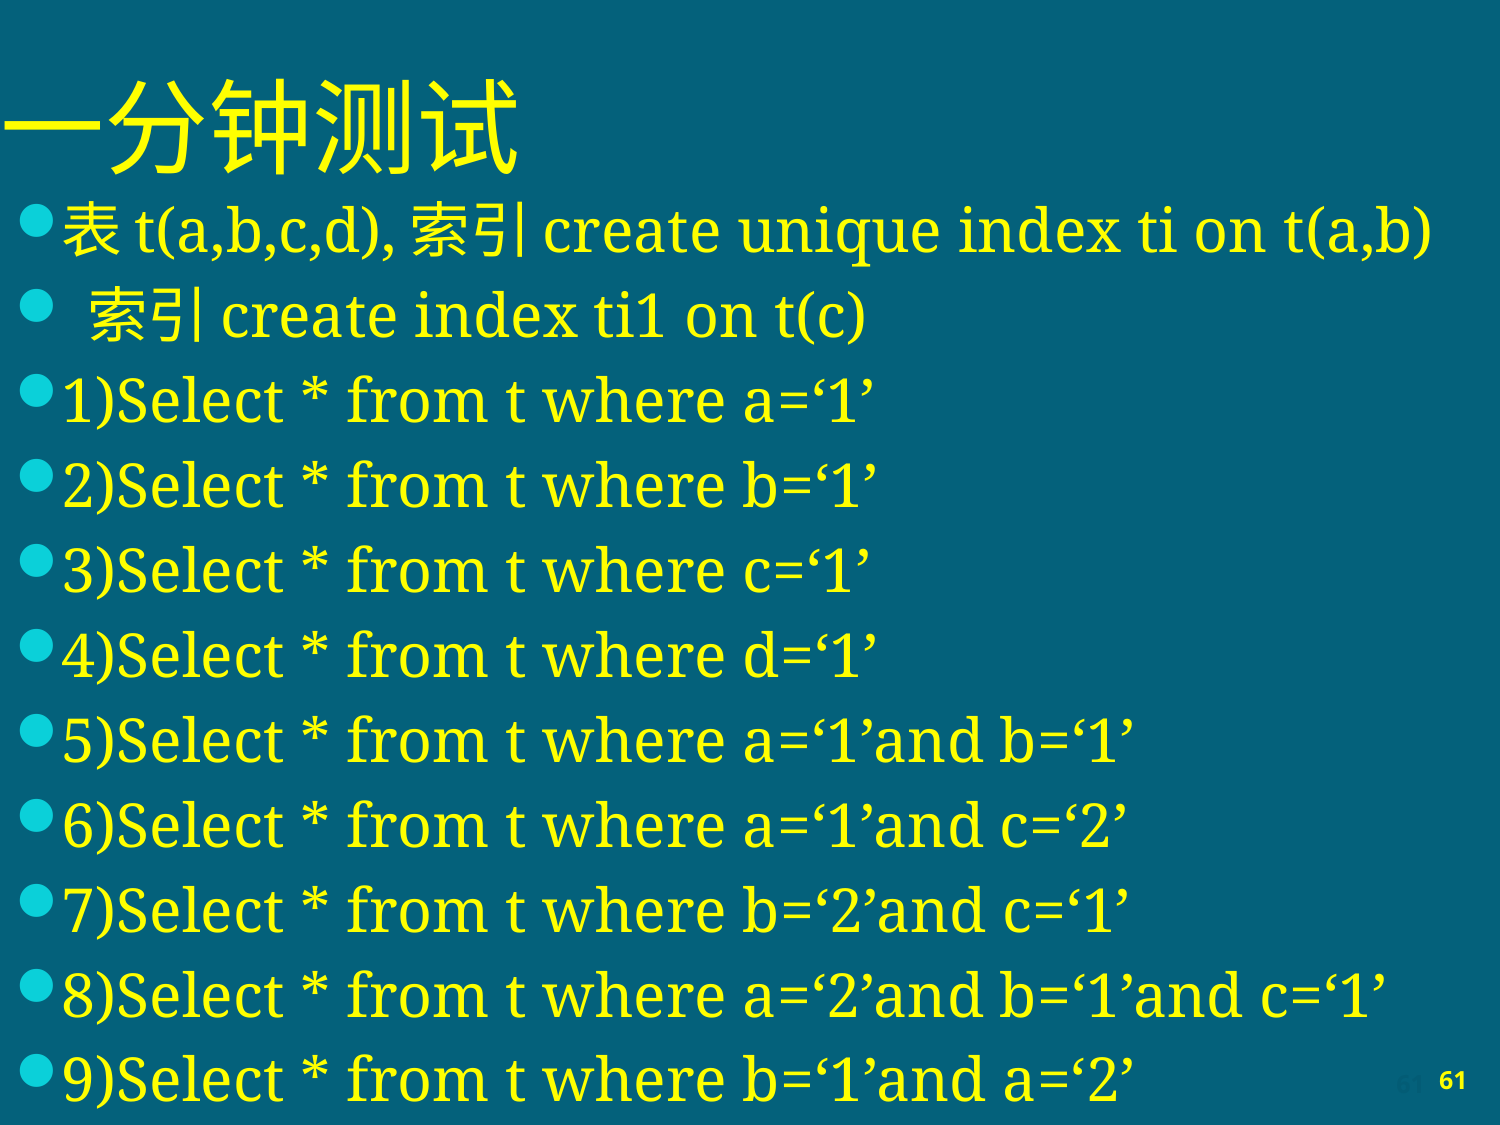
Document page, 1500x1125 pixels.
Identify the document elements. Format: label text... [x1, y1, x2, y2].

list 表t(a,b,c,d),索引create unique index ti on t(a,b) 索引create index ti1 on t(c) 1)Select * from t where a=‘1’ 2)Select * from t where b=‘1’ 3)Select * from t where c=‘1’ 4)Select * from t where d=‘1’ 5)Select * from t where a=‘1’and b=‘1’ 6)Select * from t where a=‘1’and c=‘2’ 7)Select * from t where b=‘2’and c=‘1’ 8)Select * from t where a=‘2’and b=‘1’and c=‘1’ 9)Select * from t where b=‘1’and a=‘2’ [0, 184, 1500, 1125]
title 一分钟测试 [0, 0, 1351, 184]
text_box 61 [1155, 1024, 1468, 1100]
